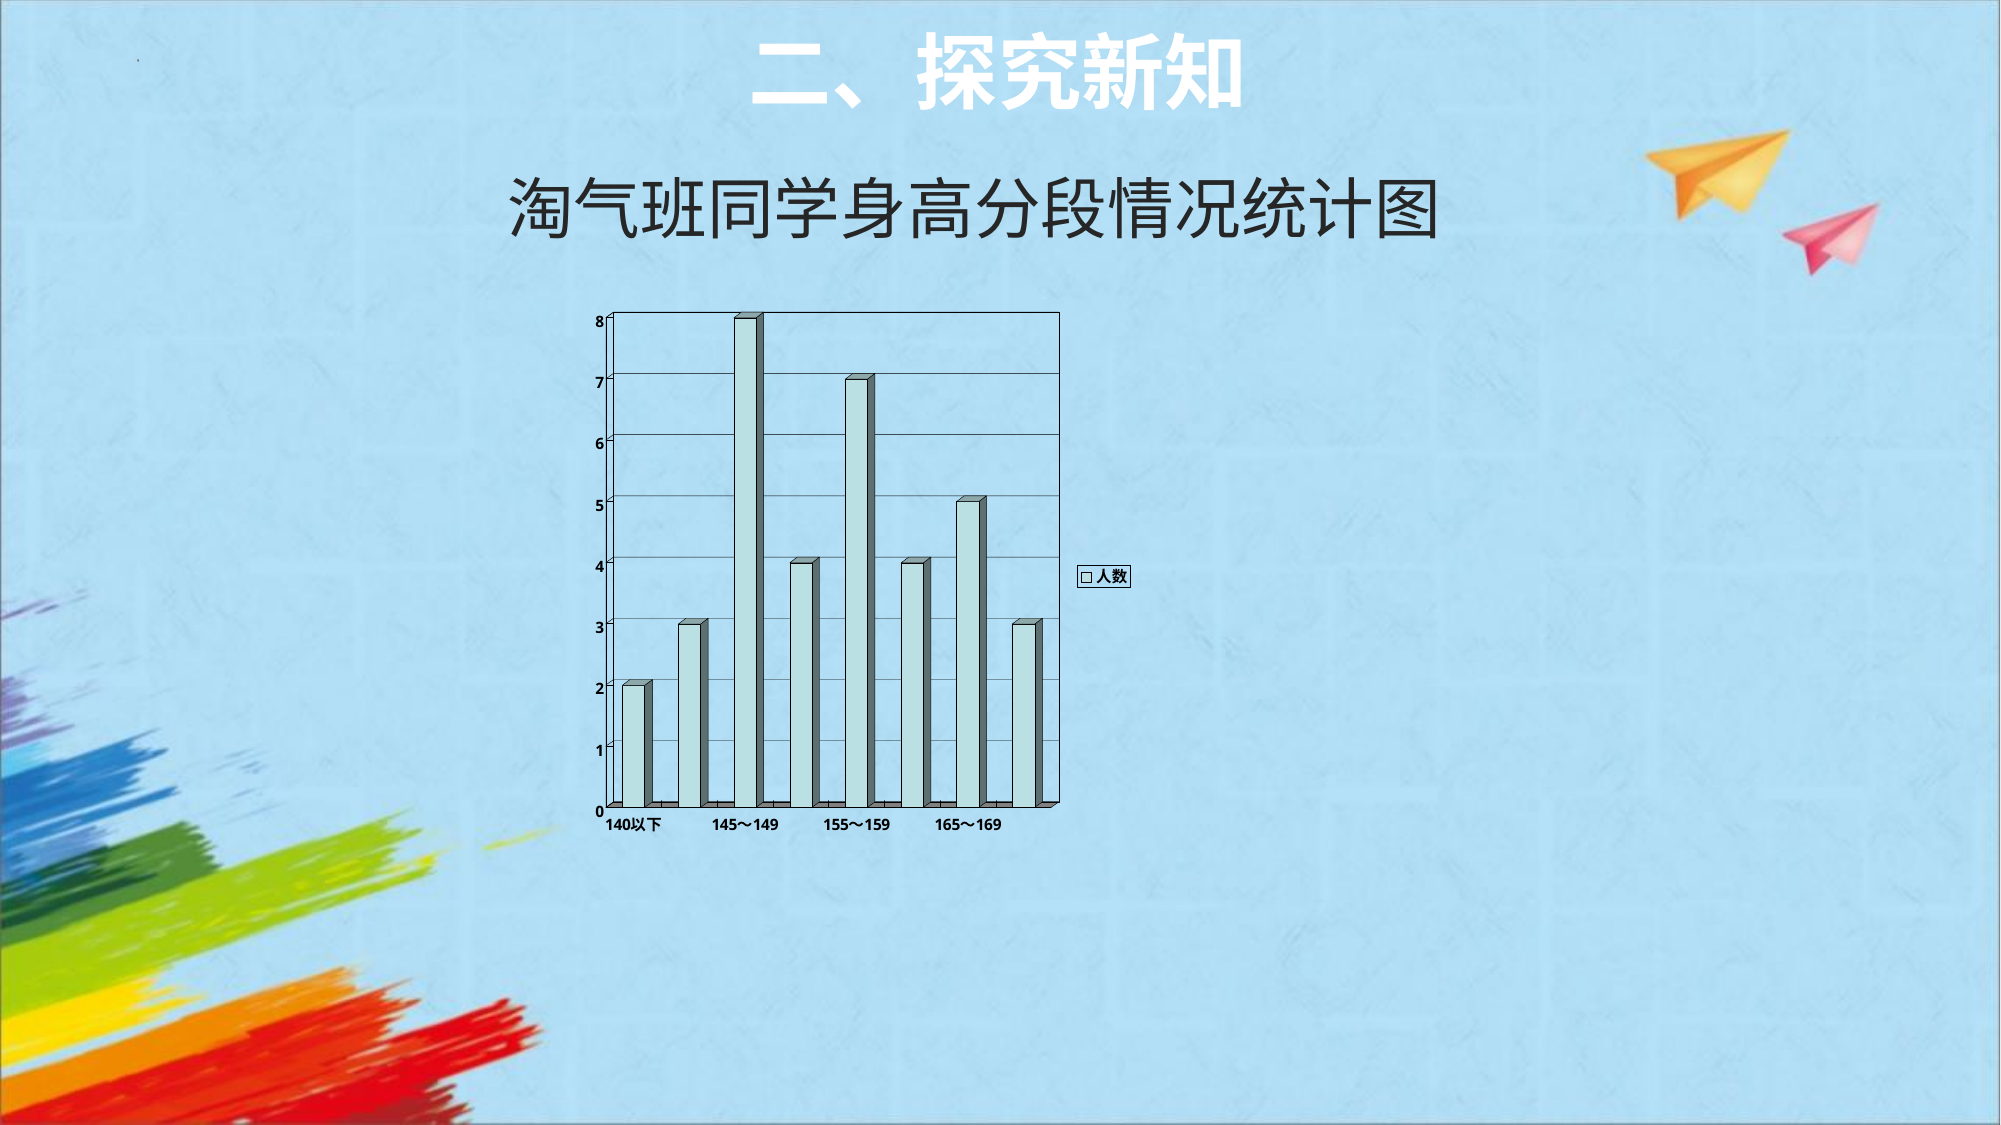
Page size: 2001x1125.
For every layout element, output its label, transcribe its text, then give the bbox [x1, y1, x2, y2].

title 淘气班同学身高分段情况统计图 [111, 159, 1837, 295]
picture [0, 0, 2001, 1125]
text_box 二、探究新知 [0, 0, 1999, 141]
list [579, 302, 1417, 1125]
